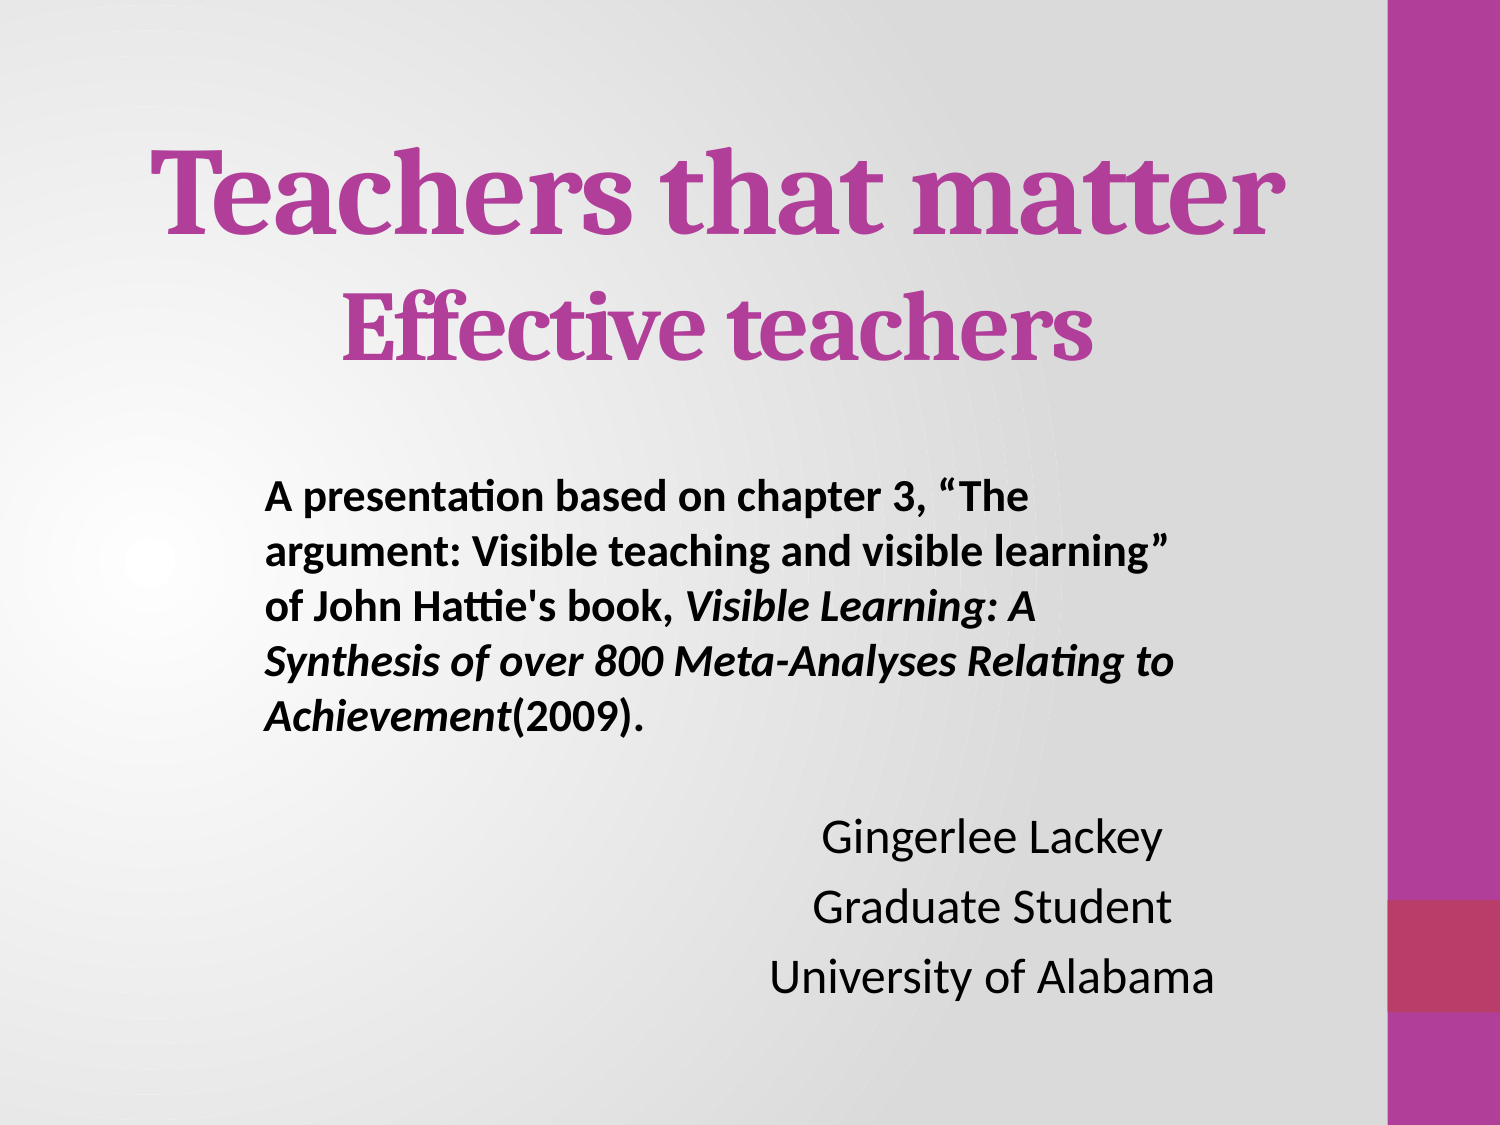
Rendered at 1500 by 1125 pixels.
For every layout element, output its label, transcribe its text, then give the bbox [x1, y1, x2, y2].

subtitle Gingerlee Lackey Graduate Student University of Alabama [462, 716, 1500, 892]
title Teachers that matter Effective teachers [37, 0, 1400, 388]
text_box A presentation based on chapter 3, “The argument: Visible teaching and visible learning” of John Hattie's book, Visible Learning: A Synthesis of over 800 Meta-Analyses Relating to Achievement(2009). [249, 458, 1213, 749]
